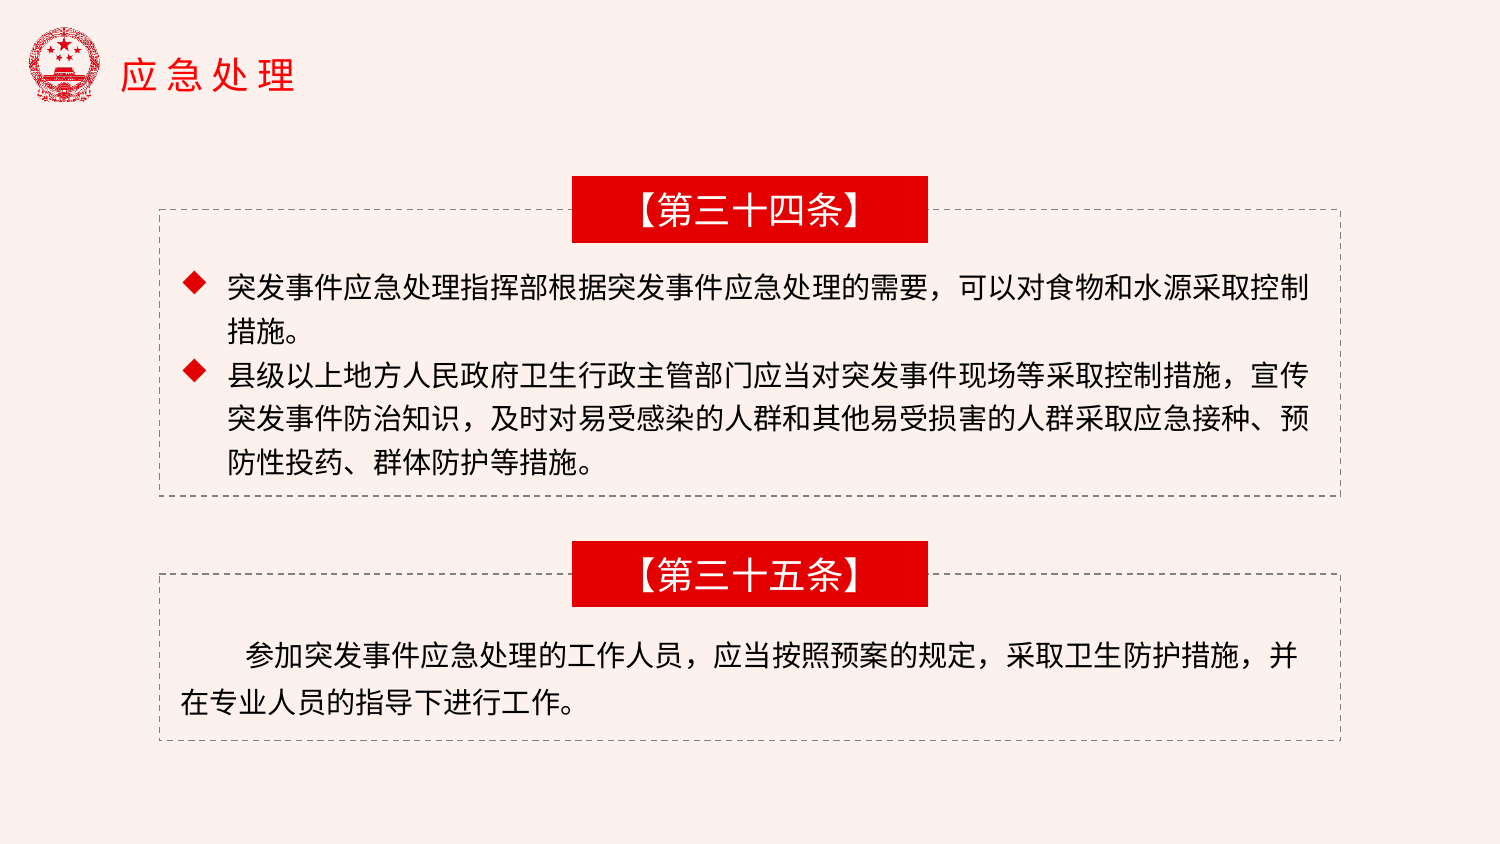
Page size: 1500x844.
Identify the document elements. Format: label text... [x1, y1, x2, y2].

picture [25, 24, 105, 108]
text_box [158, 573, 1342, 742]
text_box [158, 209, 1342, 497]
text_box 突发事件应急处理指挥部根据突发事件应急处理的需要，可以对食物和水源采取控制措施。 县级以上地方人民政府卫生行政主管部门应当对突发事件现场等采取控制措施，宣传突发事件防治知识，及时对易受感染的人群和其他易受损害的人群采取应急接种、预防性投药、群体防护等措施。 [168, 255, 1332, 485]
text_box 参加突发事件应急处理的工作人员，应当按照预案的规定，采取卫生防护措施，并在专业人员的指导下进行工作。 [168, 619, 1332, 726]
text_box 【第三十五条】 [572, 541, 928, 608]
text_box 【第三十四条】 [572, 176, 928, 243]
